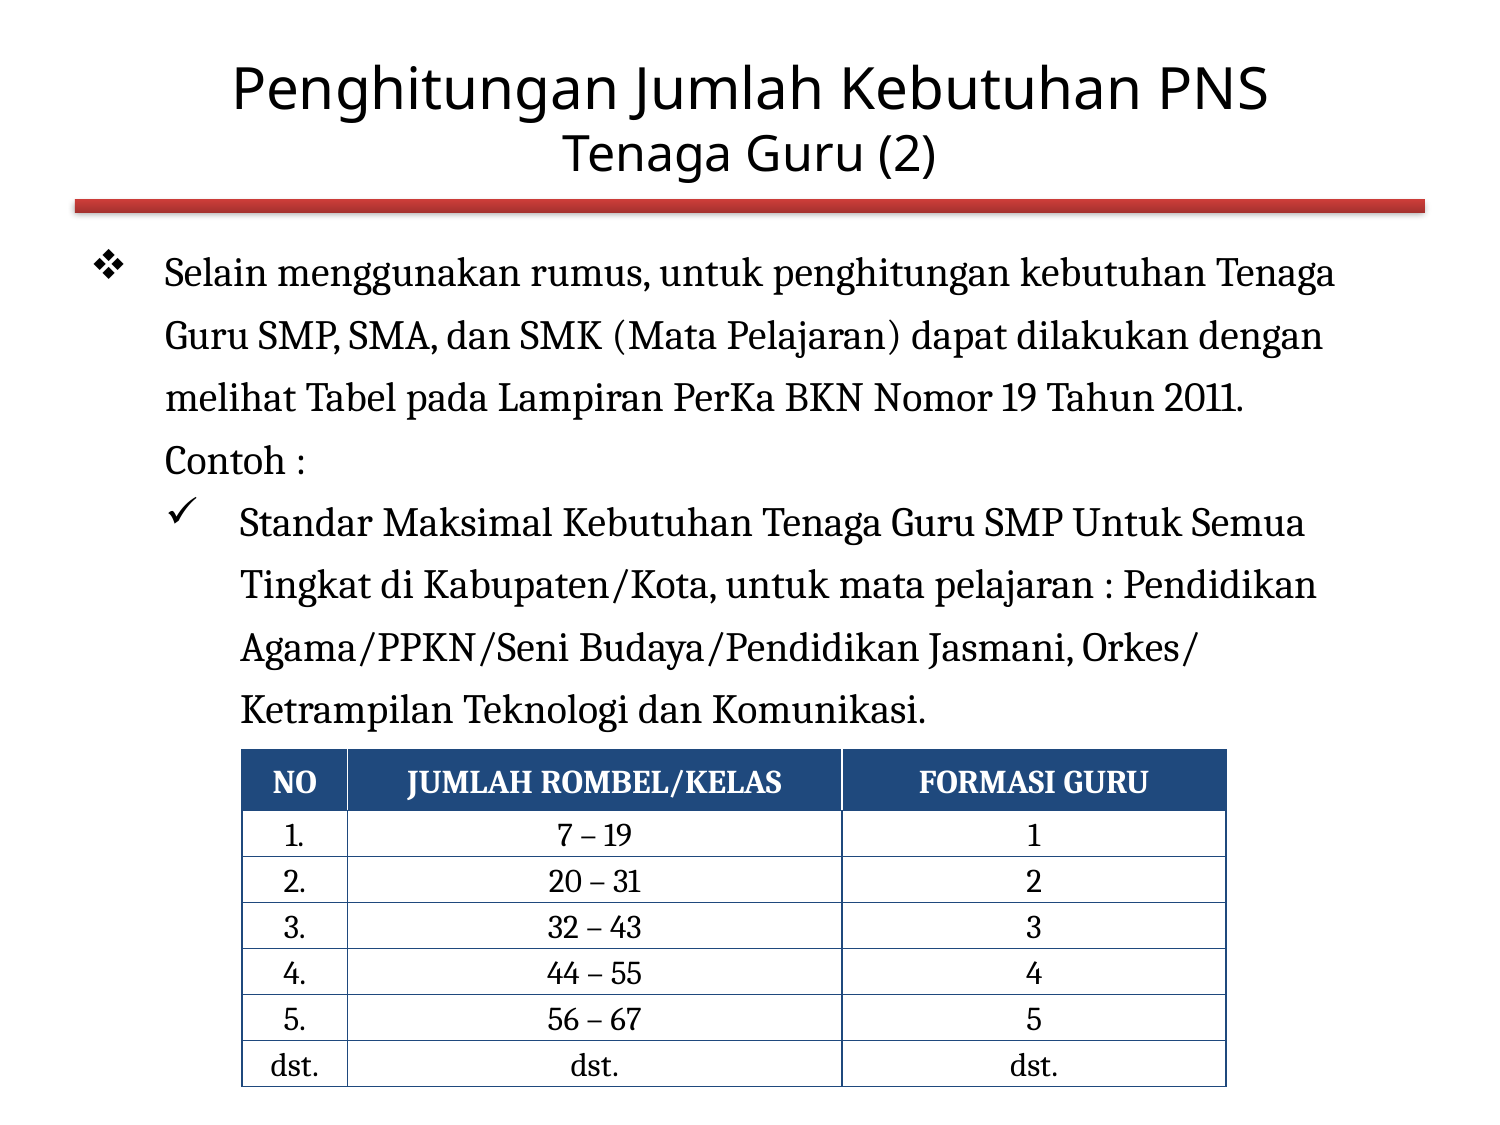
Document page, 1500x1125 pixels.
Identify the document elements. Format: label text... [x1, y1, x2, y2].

table_header NO [243, 751, 347, 810]
table_cell 5 [843, 995, 1225, 1040]
table_cell 2. [243, 857, 347, 902]
table_header FORMASI GURU [843, 751, 1225, 810]
table_cell 1. [243, 811, 347, 856]
table_cell 7 – 19 [348, 811, 841, 856]
table_cell 44 – 55 [348, 949, 841, 994]
table_cell dst. [243, 1041, 347, 1086]
title Penghitungan Jumlah Kebutuhan PNS Tenaga Guru (2) [75, 45, 1425, 188]
table_cell 32 – 43 [348, 903, 841, 948]
table_cell 4 [843, 949, 1225, 994]
table_cell 5. [243, 995, 347, 1040]
table_cell 20 – 31 [348, 857, 841, 902]
table_cell 1 [843, 811, 1225, 856]
table_cell dst. [348, 1041, 841, 1086]
table_cell 56 – 67 [348, 995, 841, 1040]
table_cell 2 [843, 857, 1225, 902]
table_cell 3. [243, 903, 347, 948]
table_cell 4. [243, 949, 347, 994]
table_header JUMLAH ROMBEL/KELAS [348, 751, 841, 810]
list Selain menggunakan rumus, untuk penghitungan kebutuhan Tenaga Guru SMP, SMA, dan SMK (Mata Pelajaran) dapat dilakukan dengan melihat Tabel pada Lampiran PerKa BKN Nomor 19 Tahun 2011. Contoh : Standar Maksimal Kebutuhan Tenaga Guru SMP Untuk Semua Tingkat di Kabupaten/Kota, untuk mata pelajaran : Pendidikan Agama/PPKN/Seni Budaya/Pendidikan Jasmani, Orkes/ Ketrampilan Teknologi dan Komunikasi. [75, 224, 1425, 750]
table_cell dst. [843, 1041, 1225, 1086]
text_box [74, 199, 1425, 213]
table_cell 3 [843, 903, 1225, 948]
